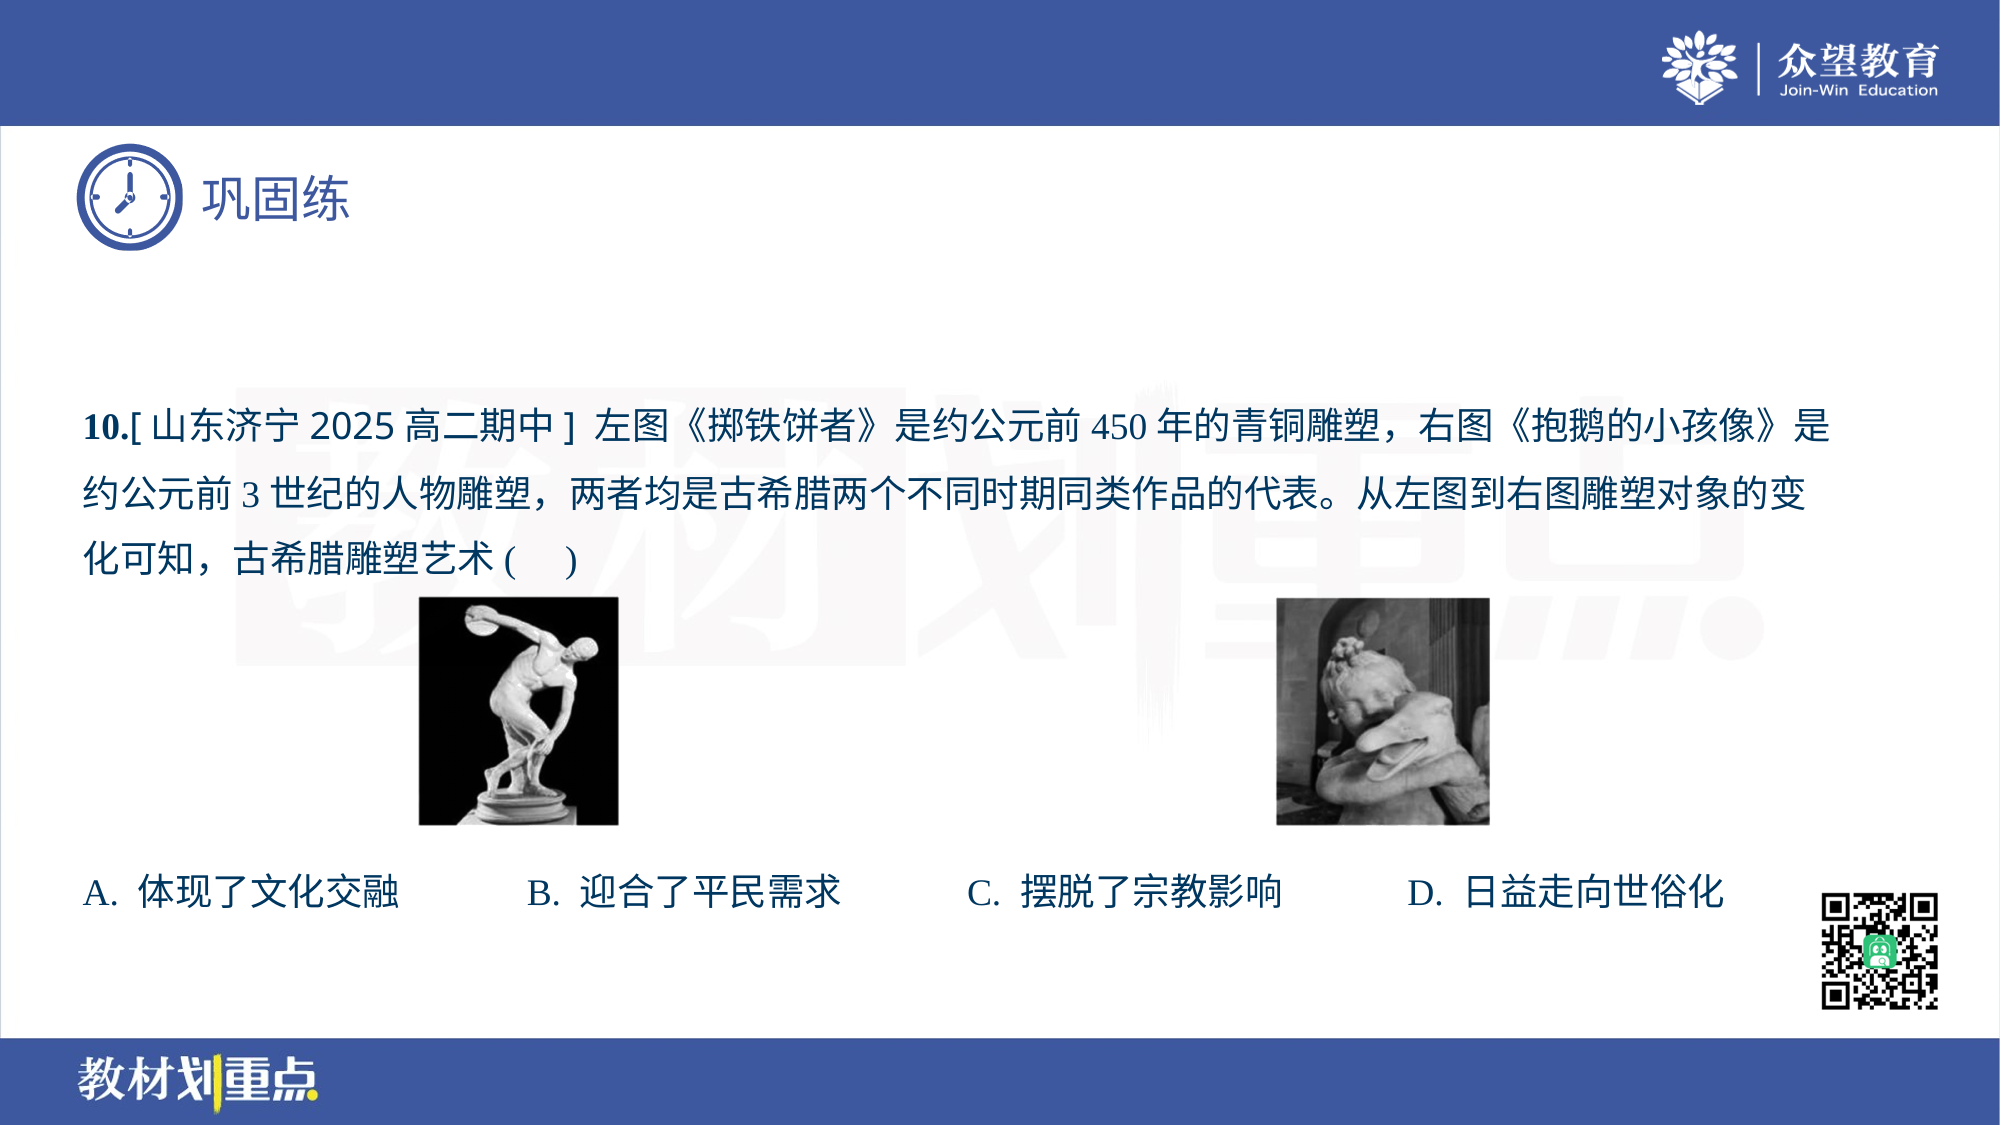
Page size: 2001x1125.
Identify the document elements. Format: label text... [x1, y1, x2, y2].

picture [0, 0, 2000, 1125]
text_box 10.[山东济宁2025高二期中] 左图《掷铁饼者》是约公元前450年的青铜雕塑，右图《抱鹅的小孩像》是 约公元前3世纪的人物雕塑，两者均是古希腊两个不同时期同类作品的代表。从左图到右图雕塑对象的变 化可知，古希腊雕塑艺术( ) [82, 377, 1817, 574]
text_box A. 体现了文化交融 B. 迎合了平民需求 C. 摆脱了宗教影响 D. 日益走向世俗化 [82, 846, 1817, 906]
